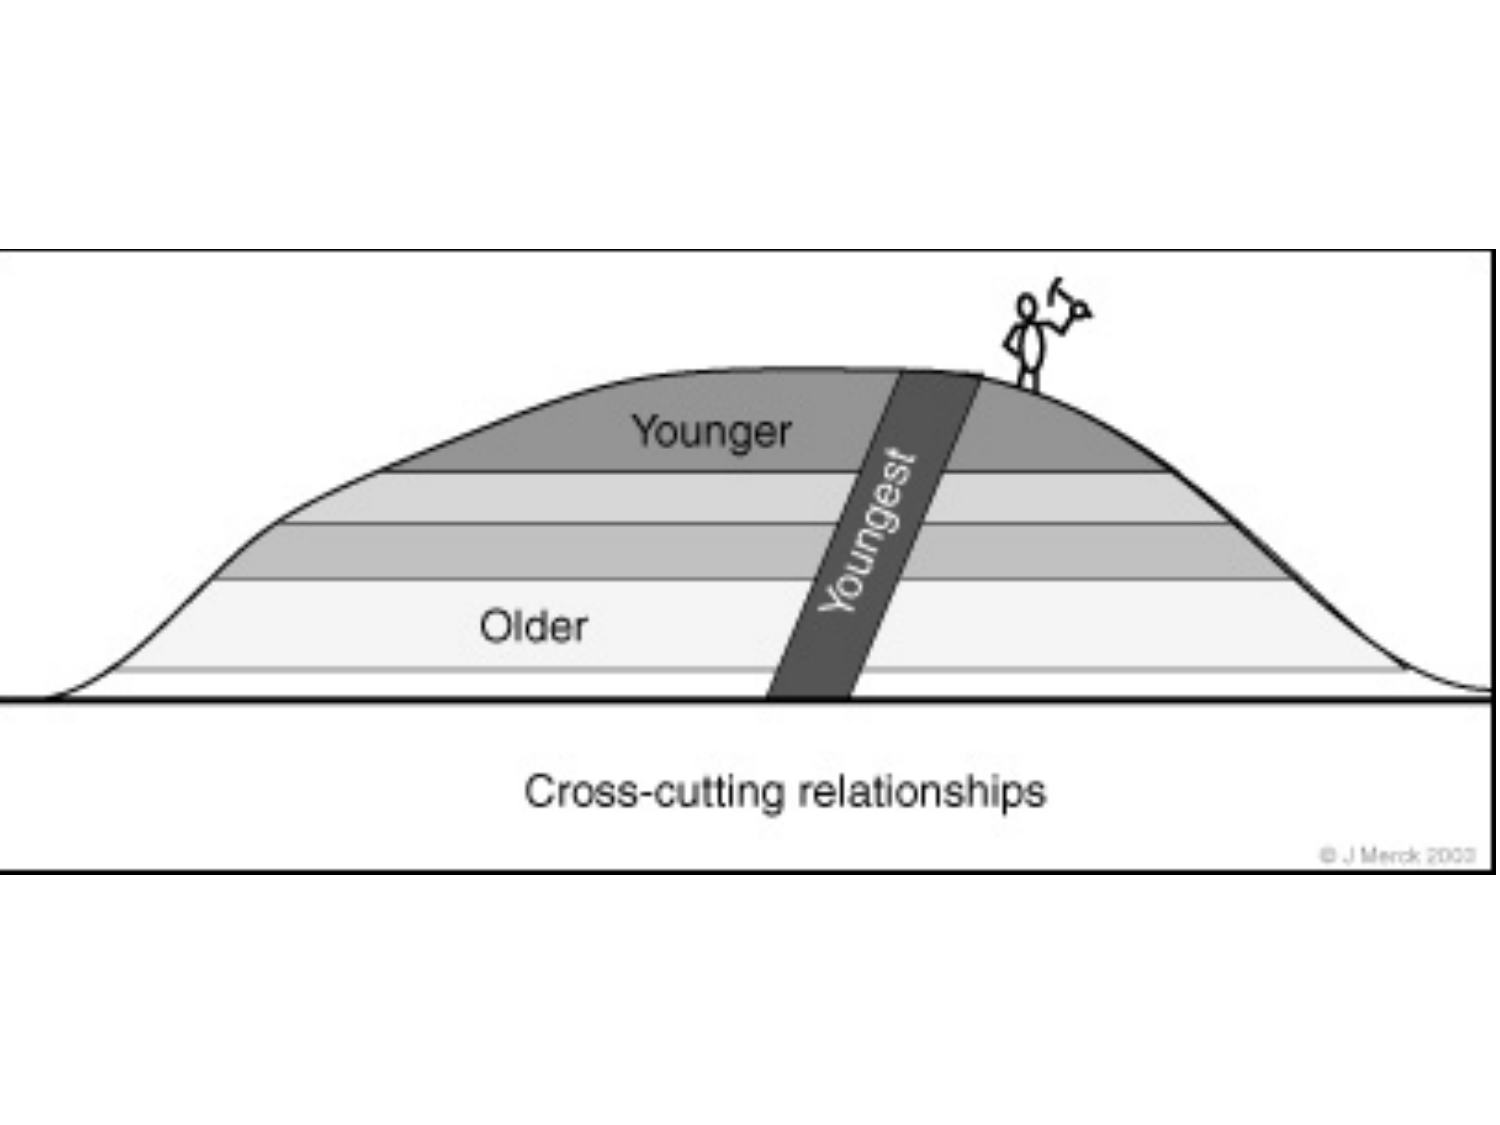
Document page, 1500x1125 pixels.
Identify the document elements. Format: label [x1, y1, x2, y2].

picture [0, 249, 1497, 876]
